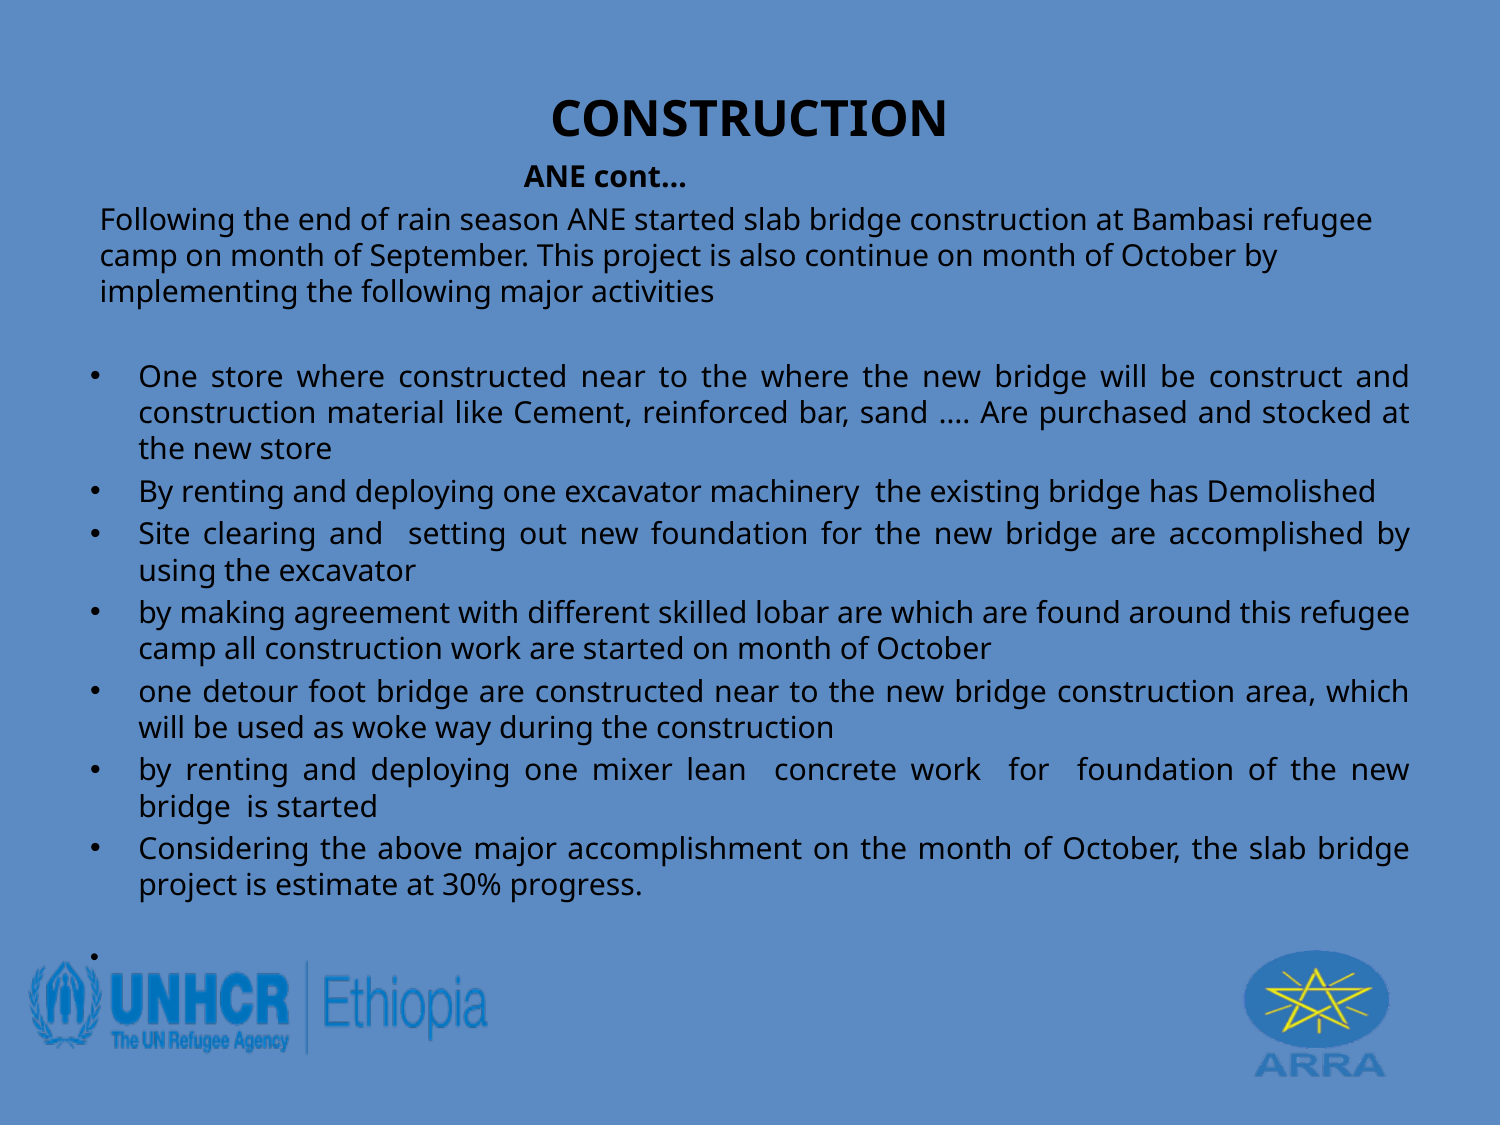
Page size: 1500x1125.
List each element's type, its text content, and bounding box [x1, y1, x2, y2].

list ANE cont… Following the end of rain season ANE started slab bridge construction at Bambasi refugee camp on month of September. This project is also continue on month of October by implementing the following major activities One store where constructed near to the where the new bridge will be construct and construction material like Cement, reinforced bar, sand …. Are purchased and stocked at the new store By renting and deploying one excavator machinery the existing bridge has Demolished Site clearing and setting out new foundation for the new bridge are accomplished by using the excavator by making agreement with different skilled lobar are which are found around this refugee camp all construction work are started on month of October one detour foot bridge are constructed near to the new bridge construction area, which will be used as woke way during the construction by renting and deploying one mixer lean concrete work for foundation of the new bridge is started Considering the above major accomplishment on the month of October, the slab bridge project is estimate at 30% progress. [75, 149, 1425, 1005]
title CONSTRUCTION [75, 45, 1425, 149]
picture [1224, 949, 1413, 1104]
picture [0, 912, 488, 1104]
